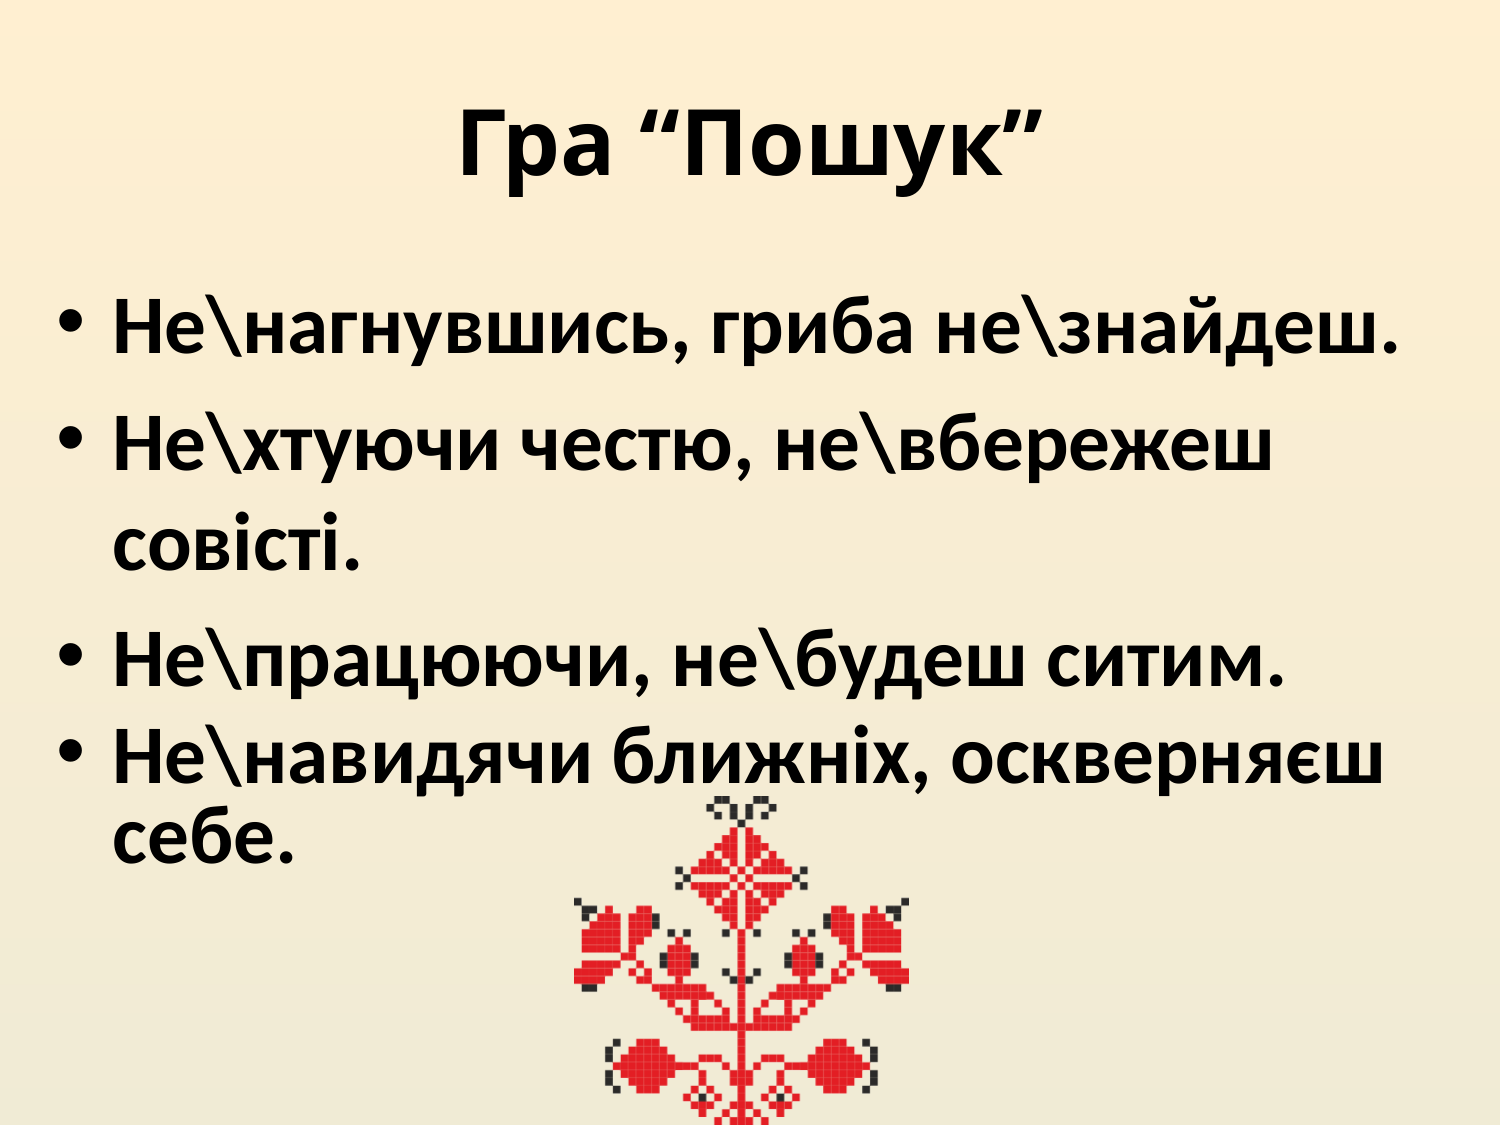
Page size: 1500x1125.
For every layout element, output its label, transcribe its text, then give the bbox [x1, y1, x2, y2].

list Не\нагнувшись, гриба не\знайдеш. Не\хтуючи честю, не\вбережеш совісті. Не\працюючи, не\будеш ситим. Не\навидячи ближніх, оскверняєш себе. [41, 262, 1459, 1006]
picture [574, 1006, 909, 1125]
title Гра “Пошук” [74, 44, 1426, 233]
